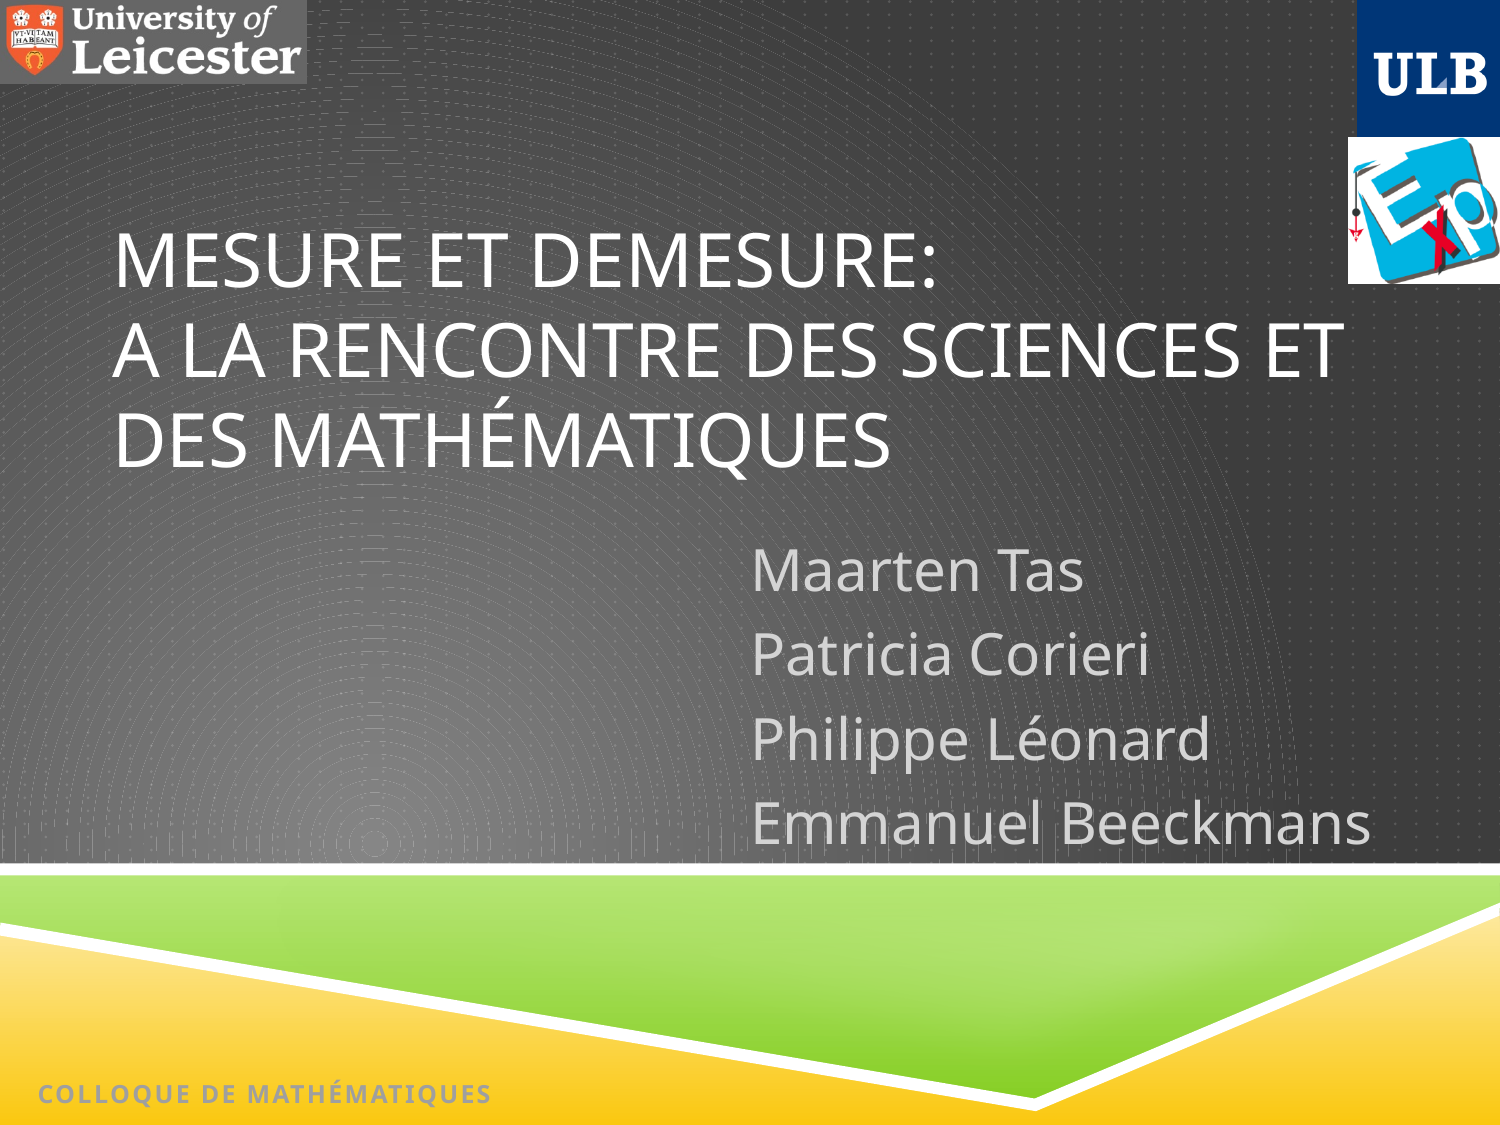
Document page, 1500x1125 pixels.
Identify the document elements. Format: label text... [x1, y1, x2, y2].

title Mesure et DEMESURE: A la rencontre des sciences et des mathématiques [112, 101, 1376, 490]
subtitle Maarten Tas Patricia Corieri Philippe Léonard Emmanuel Beeckmans [750, 525, 1471, 882]
picture [1348, 0, 1500, 285]
picture [0, 0, 308, 85]
footer Colloque de Mathématiques [37, 1052, 513, 1113]
